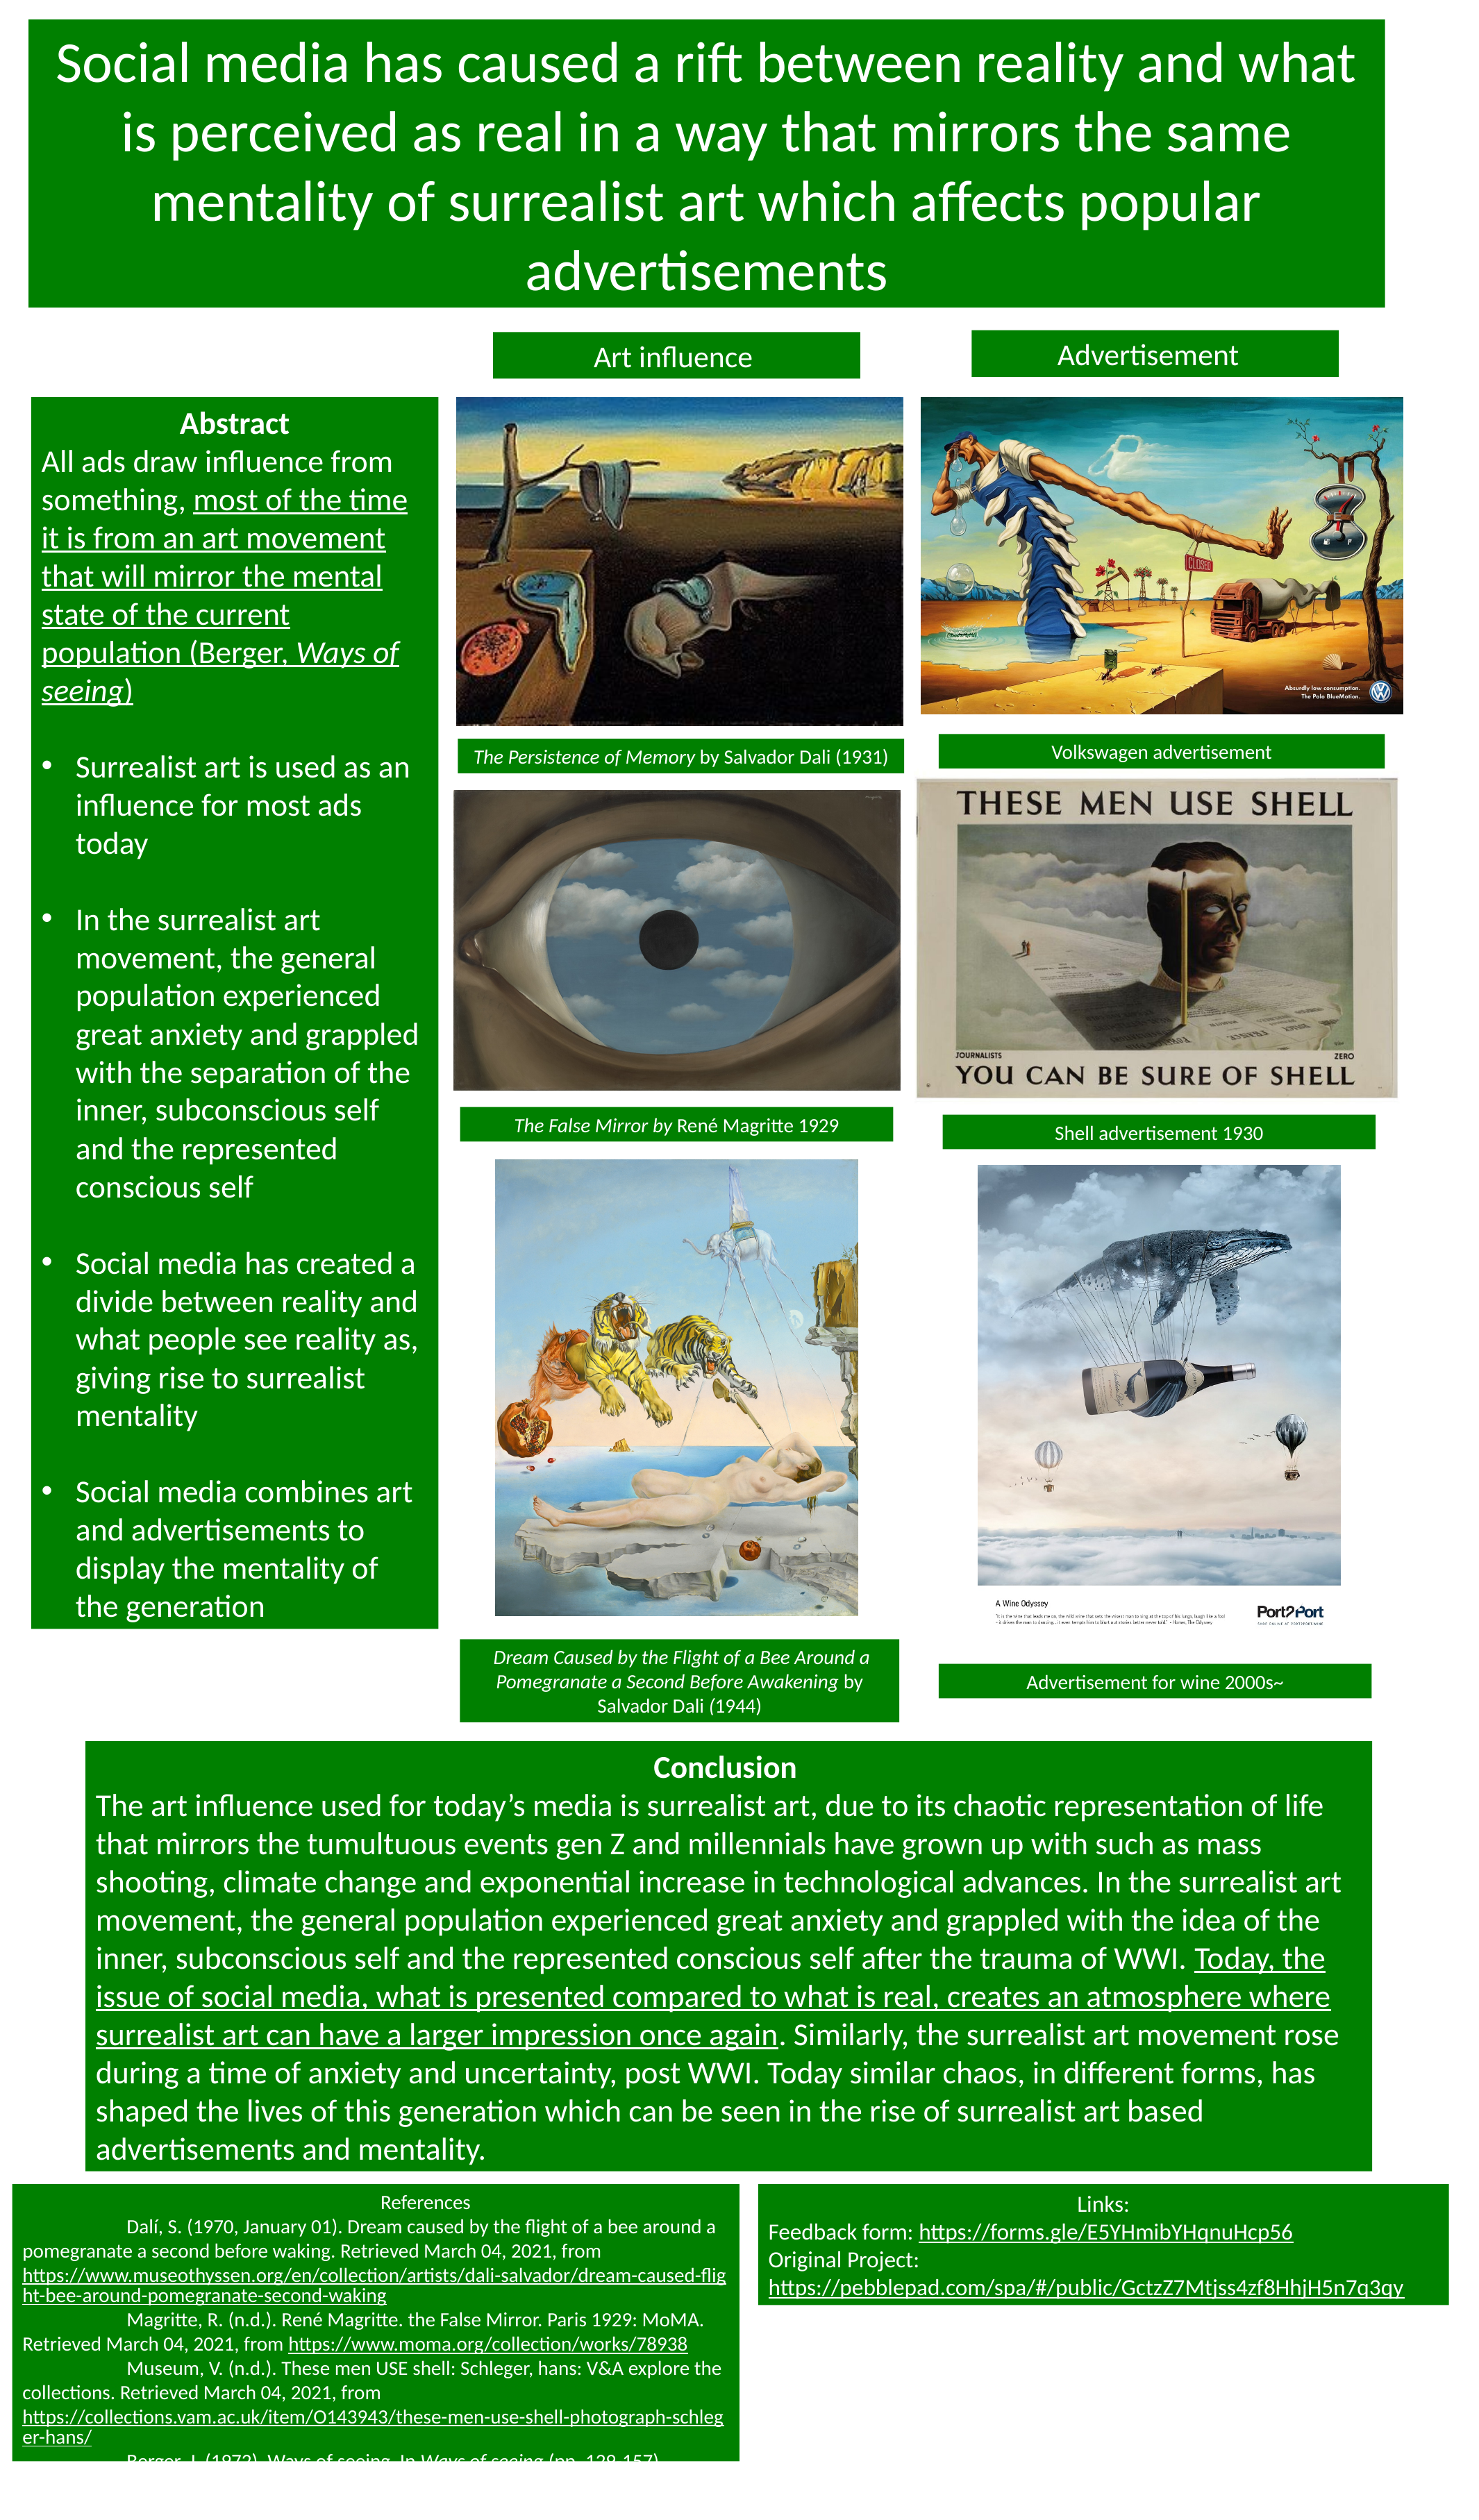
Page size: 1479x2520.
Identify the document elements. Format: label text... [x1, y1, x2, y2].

text_box Volkswagen advertisement [938, 734, 1385, 766]
text_box Conclusion The art influence used for today’s media is surrealist art, due to its chaotic representation of life that mirrors the tumultuous events gen Z and millennials have grown up with such as mass shooting, climate change and exponential increase in technological advances. In the surrealist art movement, the general population experienced great anxiety and grappled with the idea of the inner, subconscious self and the represented conscious self after the trauma of WWI. Today, the issue of social media, what is presented compared to what is real, creates an atmosphere where surrealist art can have a larger impression once again. Similarly, the surrealist art movement rose during a time of anxiety and uncertainty, post WWI. Today similar chaos, in different forms, has shaped the lives of this generation which can be seen in the rise of surrealist art based advertisements and mentality. [85, 1741, 1373, 2172]
picture [495, 1159, 858, 1616]
picture [910, 766, 1400, 1105]
picture [456, 397, 903, 726]
text_box Dream Caused by the Flight of a Bee Around a Pomegranate a Second Before Awakening by Salvador Dali (1944) [460, 1639, 900, 1722]
picture [978, 1165, 1341, 1640]
text_box The False Mirror by René Magritte 1929 [460, 1107, 894, 1142]
picture [921, 397, 1403, 714]
text_box Art influence [493, 332, 860, 379]
text_box References Dalí, S. (1970, January 01). Dream caused by the flight of a bee around a pomegranate a second before waking. Retrieved March 04, 2021, from https://www.museothyssen.org/en/collection/artists/dali-salvador/dream-caused-flight-bee-around-pomegranate-second-waking Magritte, R. (n.d.). René Magritte. the False Mirror. Paris 1929: MoMA. Retrieved March 04, 2021, from https://www.moma.org/collection/works/78938 Museum, V. (n.d.). These men USE shell: Schleger, hans: V&A explore the collections. Retrieved March 04, 2021, from https://collections.vam.ac.uk/item/O143943/these-men-use-shell-photograph-schleger-hans/ Berger, J. (1972). Ways of seeing. In Ways of seeing (pp. 129-157). London: BBC and Penguin. [12, 2184, 740, 2462]
text_box Advertisement [971, 330, 1339, 377]
text_box Advertisement for wine 2000s~ [938, 1663, 1372, 1699]
text_box The Persistence of Memory by Salvador Dali (1931) [458, 739, 905, 773]
text_box Abstract All ads draw influence from something, most of the time it is from an art movement that will mirror the mental state of the current population (Berger, Ways of seeing) Surrealist art is used as an influence for most ads today In the surrealist art movement, the general population experienced great anxiety and grappled with the separation of the inner, subconscious self and the represented conscious self Social media has created a divide between reality and what people see reality as, giving rise to surrealist mentality Social media combines art and advertisements to display the mentality of the generation [31, 397, 439, 1629]
text_box Links: Feedback form: https://forms.gle/E5YHmibYHqnuHcp56 Original Project: https://pebblepad.com/spa/#/public/GctzZ7Mtjss4zf8HhjH5n7q3qy [758, 2184, 1449, 2305]
text_box Shell advertisement 1930 [942, 1114, 1376, 1150]
text_box Social media has caused a rift between reality and what is perceived as real in a way that mirrors the same mentality of surrealist art which affects popular advertisements [28, 19, 1385, 308]
picture [453, 790, 901, 1091]
